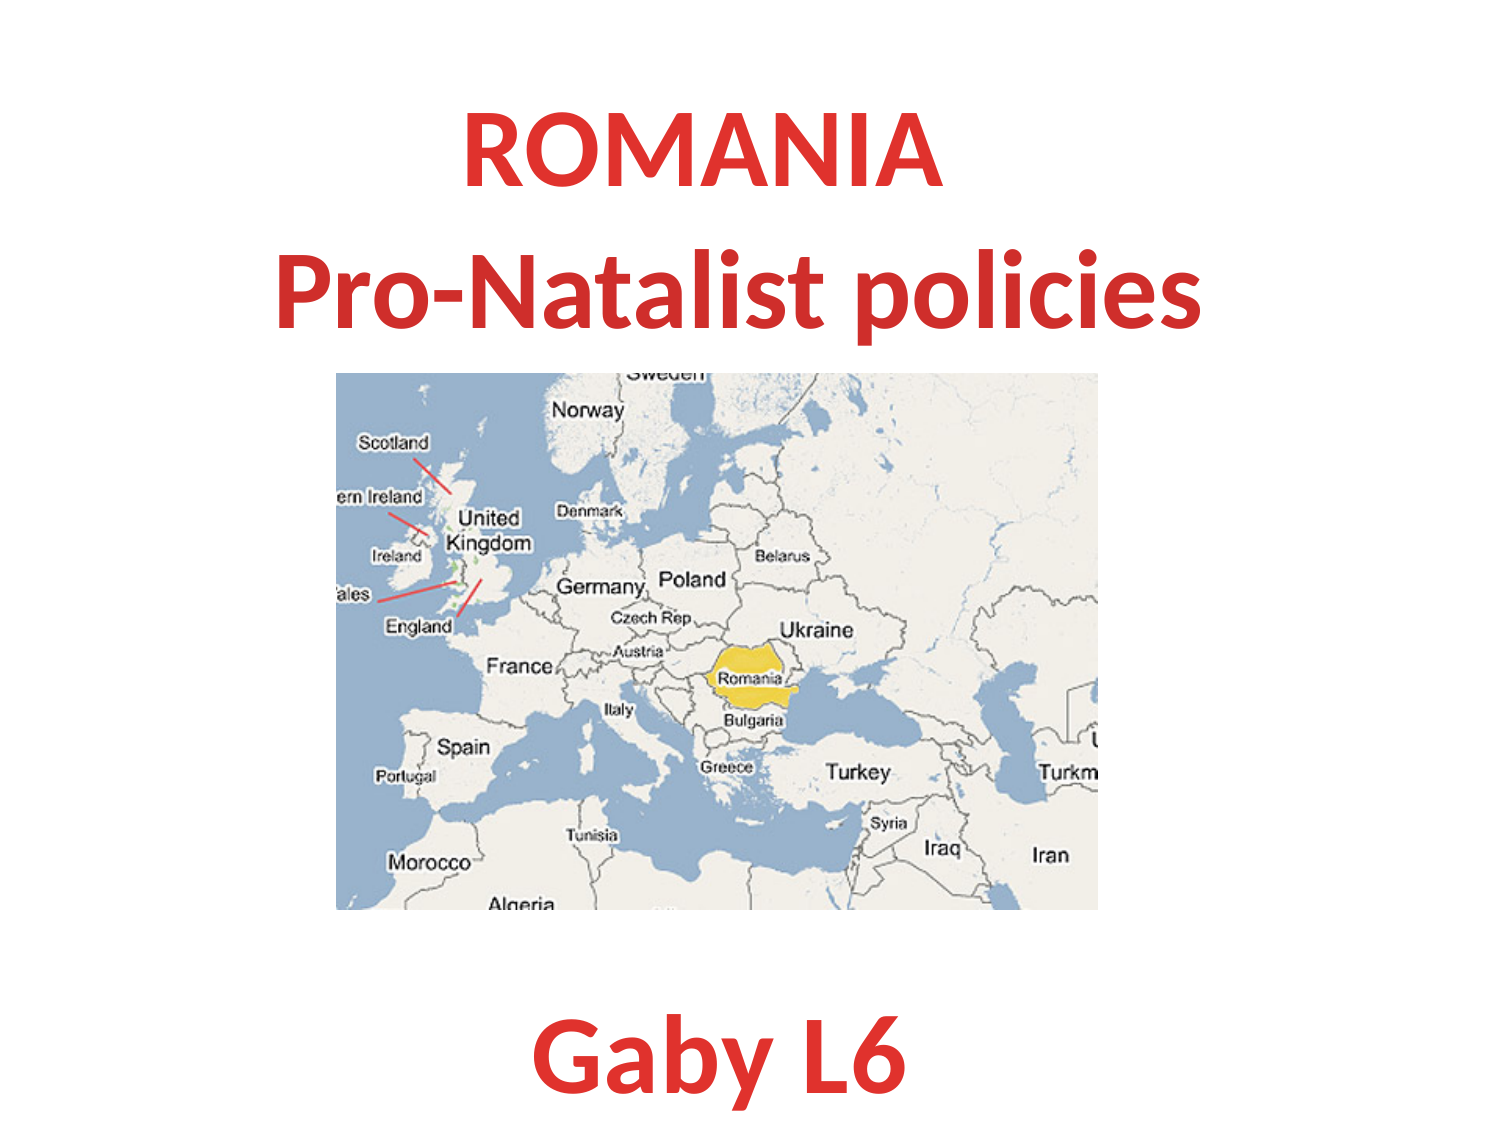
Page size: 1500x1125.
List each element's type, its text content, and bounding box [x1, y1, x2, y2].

text_box Pro-Natalist policies [257, 208, 1220, 358]
text_box Gaby L6 [516, 973, 923, 1124]
text_box ROMANIA [445, 66, 960, 208]
picture [336, 373, 1098, 910]
